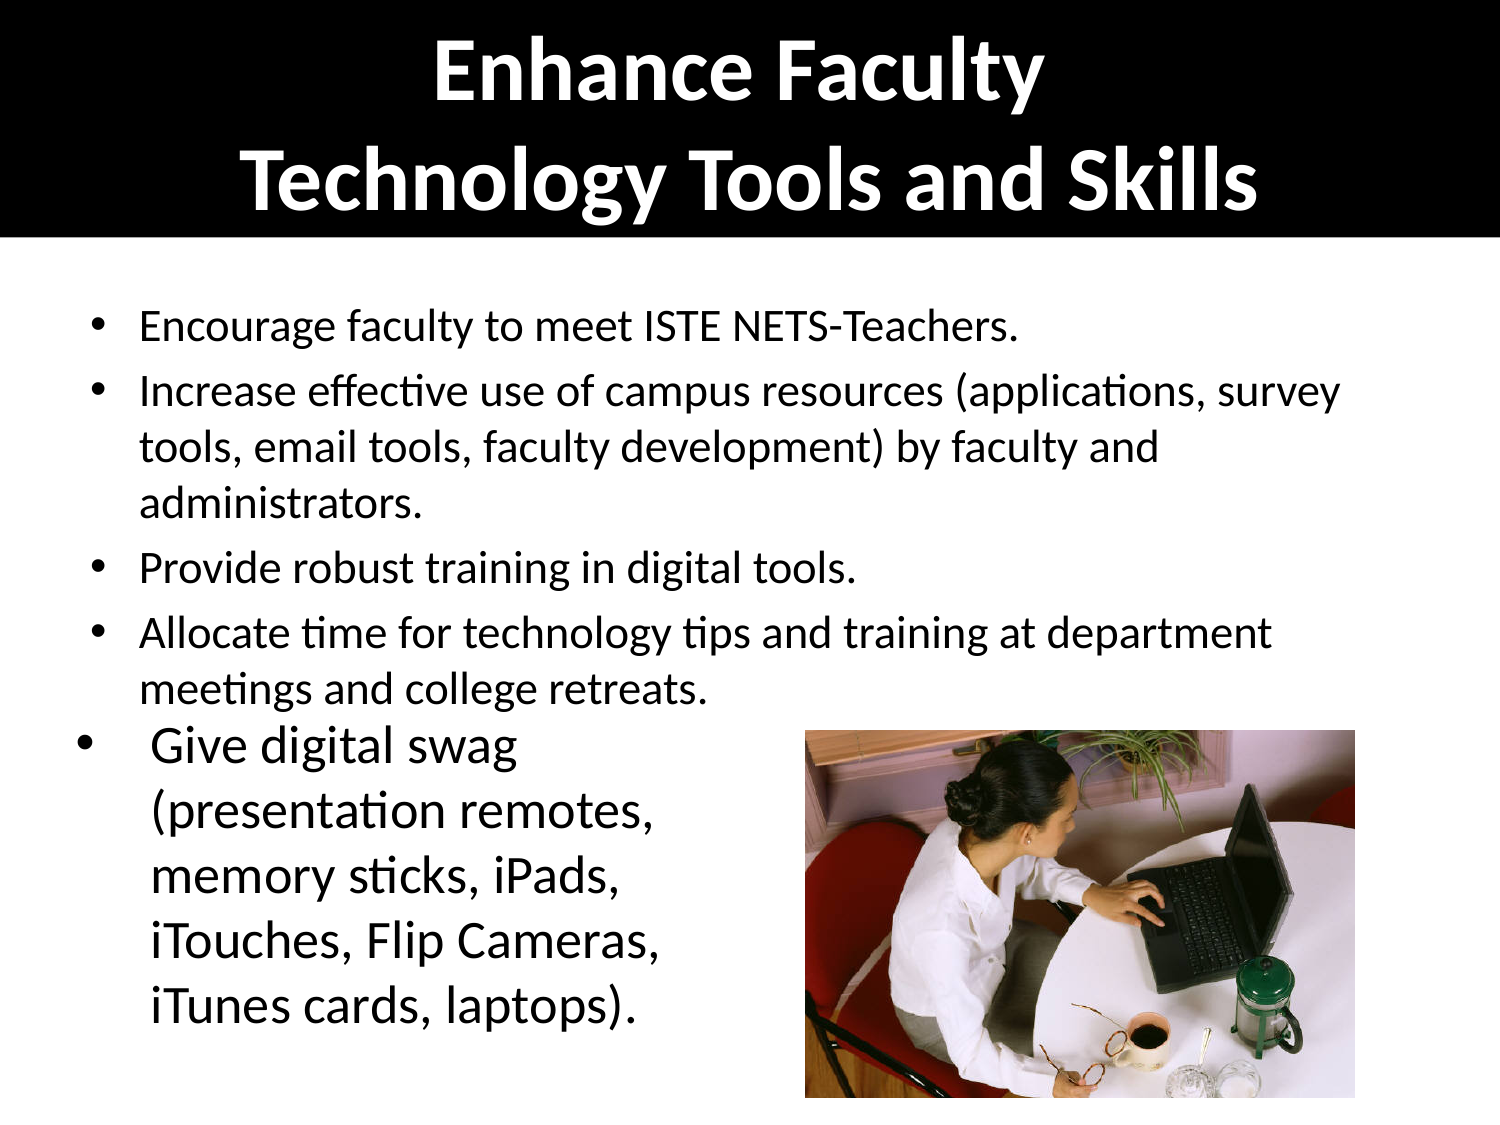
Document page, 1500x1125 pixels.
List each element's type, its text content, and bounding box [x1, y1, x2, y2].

text_box Give digital swag (presentation remotes, memory sticks, iPads, iTouches, Flip Cameras, iTunes cards, laptops). [60, 701, 811, 1042]
picture [804, 730, 1356, 1098]
list Encourage faculty to meet ISTE NETS-Teachers. Increase effective use of campus resources (applications, survey tools, email tools, faculty development) by faculty and administrators. Provide robust training in digital tools. Allocate time for technology tips and training at department meetings and college retreats. [75, 287, 1400, 725]
title Enhance Faculty Technology Tools and Skills [0, 0, 1500, 238]
